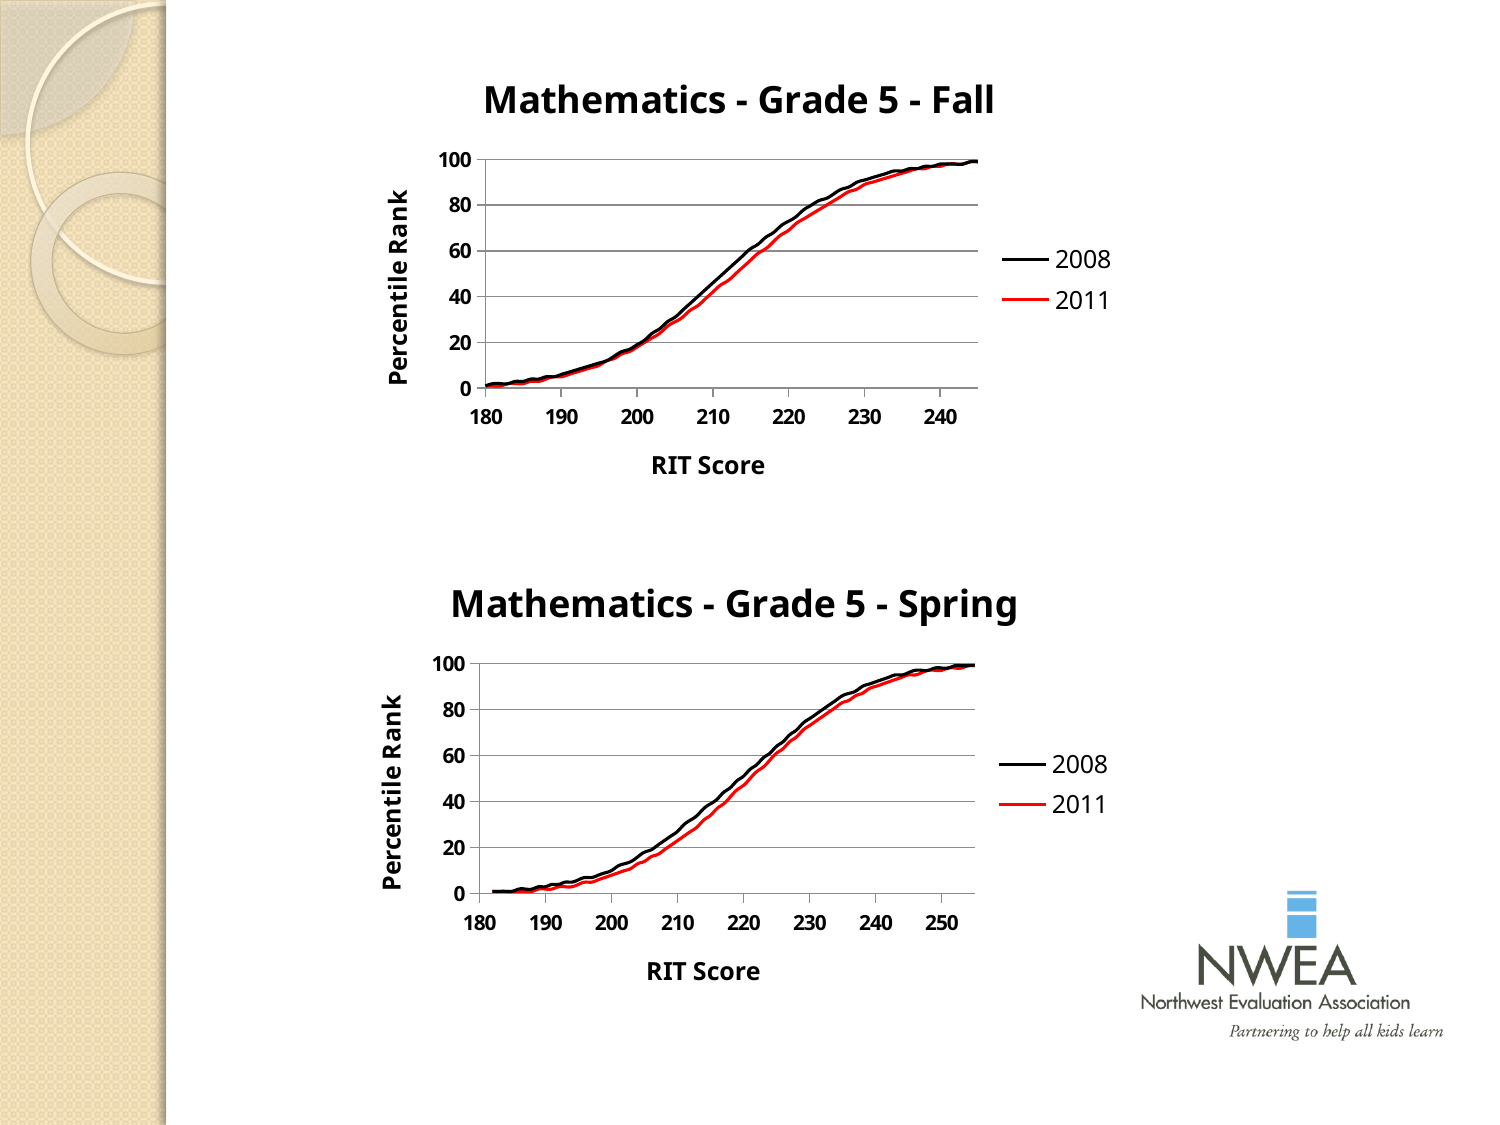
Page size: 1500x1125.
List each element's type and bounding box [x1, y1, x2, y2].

chart [345, 44, 1133, 515]
chart [339, 548, 1130, 1021]
picture [1112, 862, 1473, 1070]
